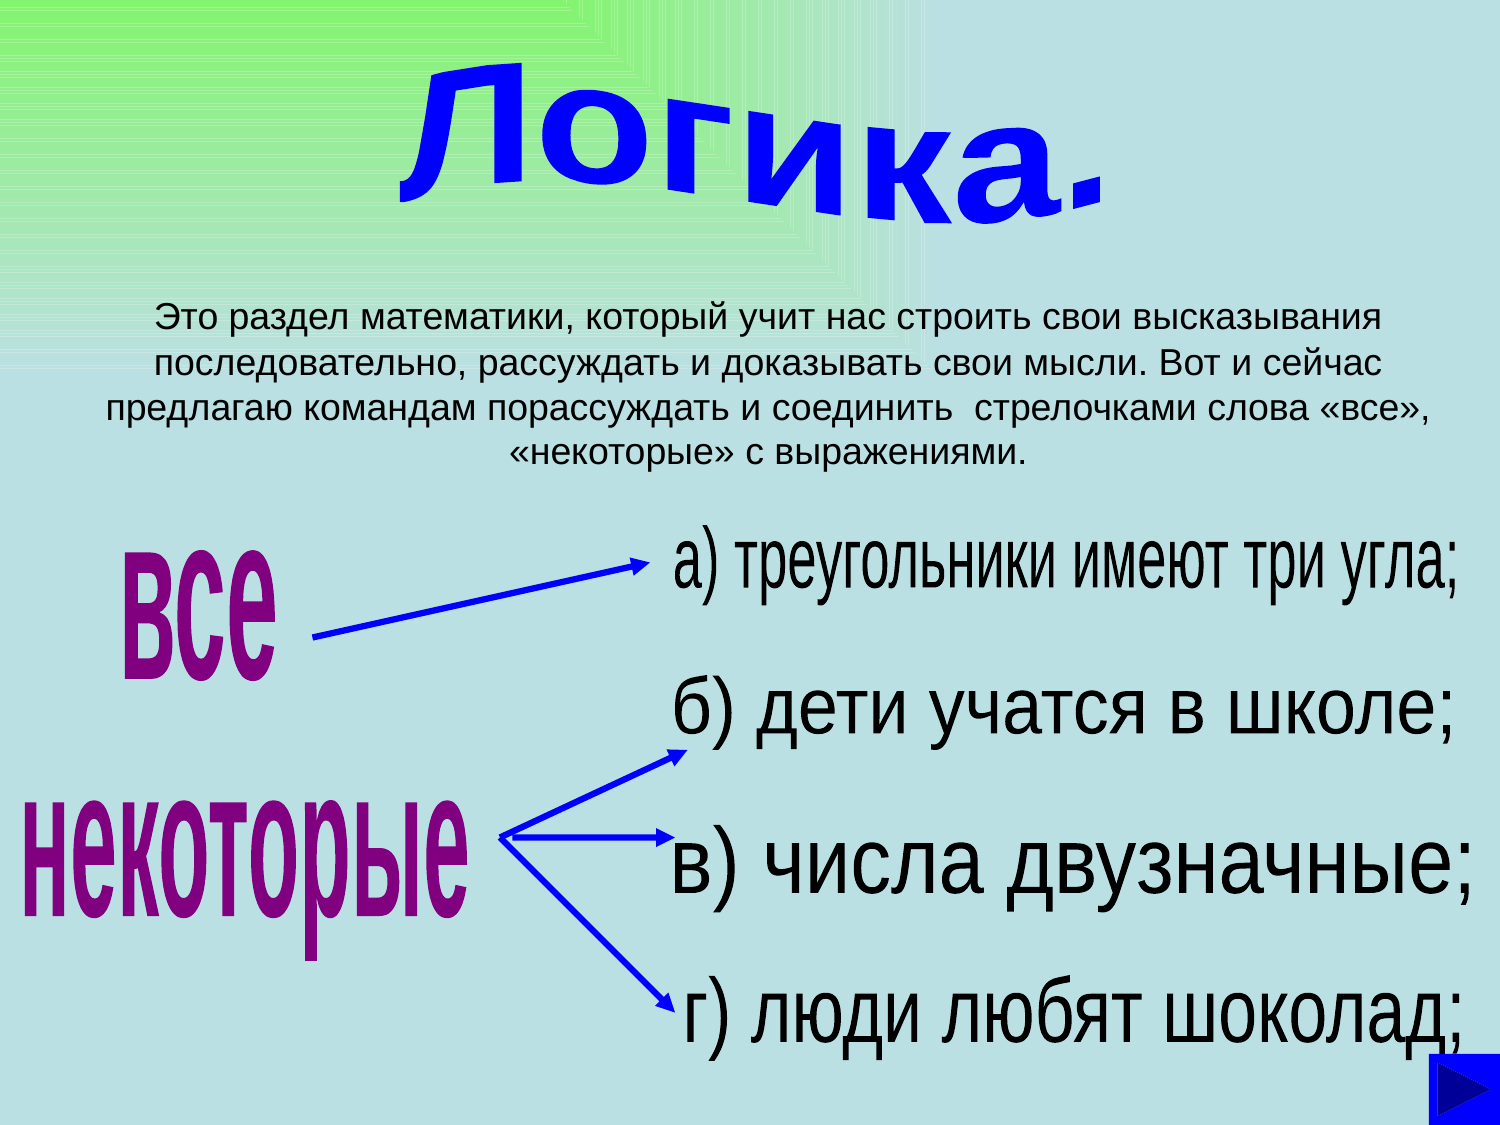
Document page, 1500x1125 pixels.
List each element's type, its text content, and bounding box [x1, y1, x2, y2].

text_box [512, 831, 676, 844]
text_box Это раздел математики, который учит нас строить свои высказывания последовательно, рассуждать и доказывать свои мысли. Вот и сейчас предлагаю командам порассуждать и соединить стрелочками слова «все», «некоторые» с выражениями. [87, 285, 1450, 480]
text_box [499, 749, 688, 838]
text_box [1428, 1053, 1500, 1125]
text_box [500, 838, 676, 1013]
text_box [312, 559, 650, 638]
